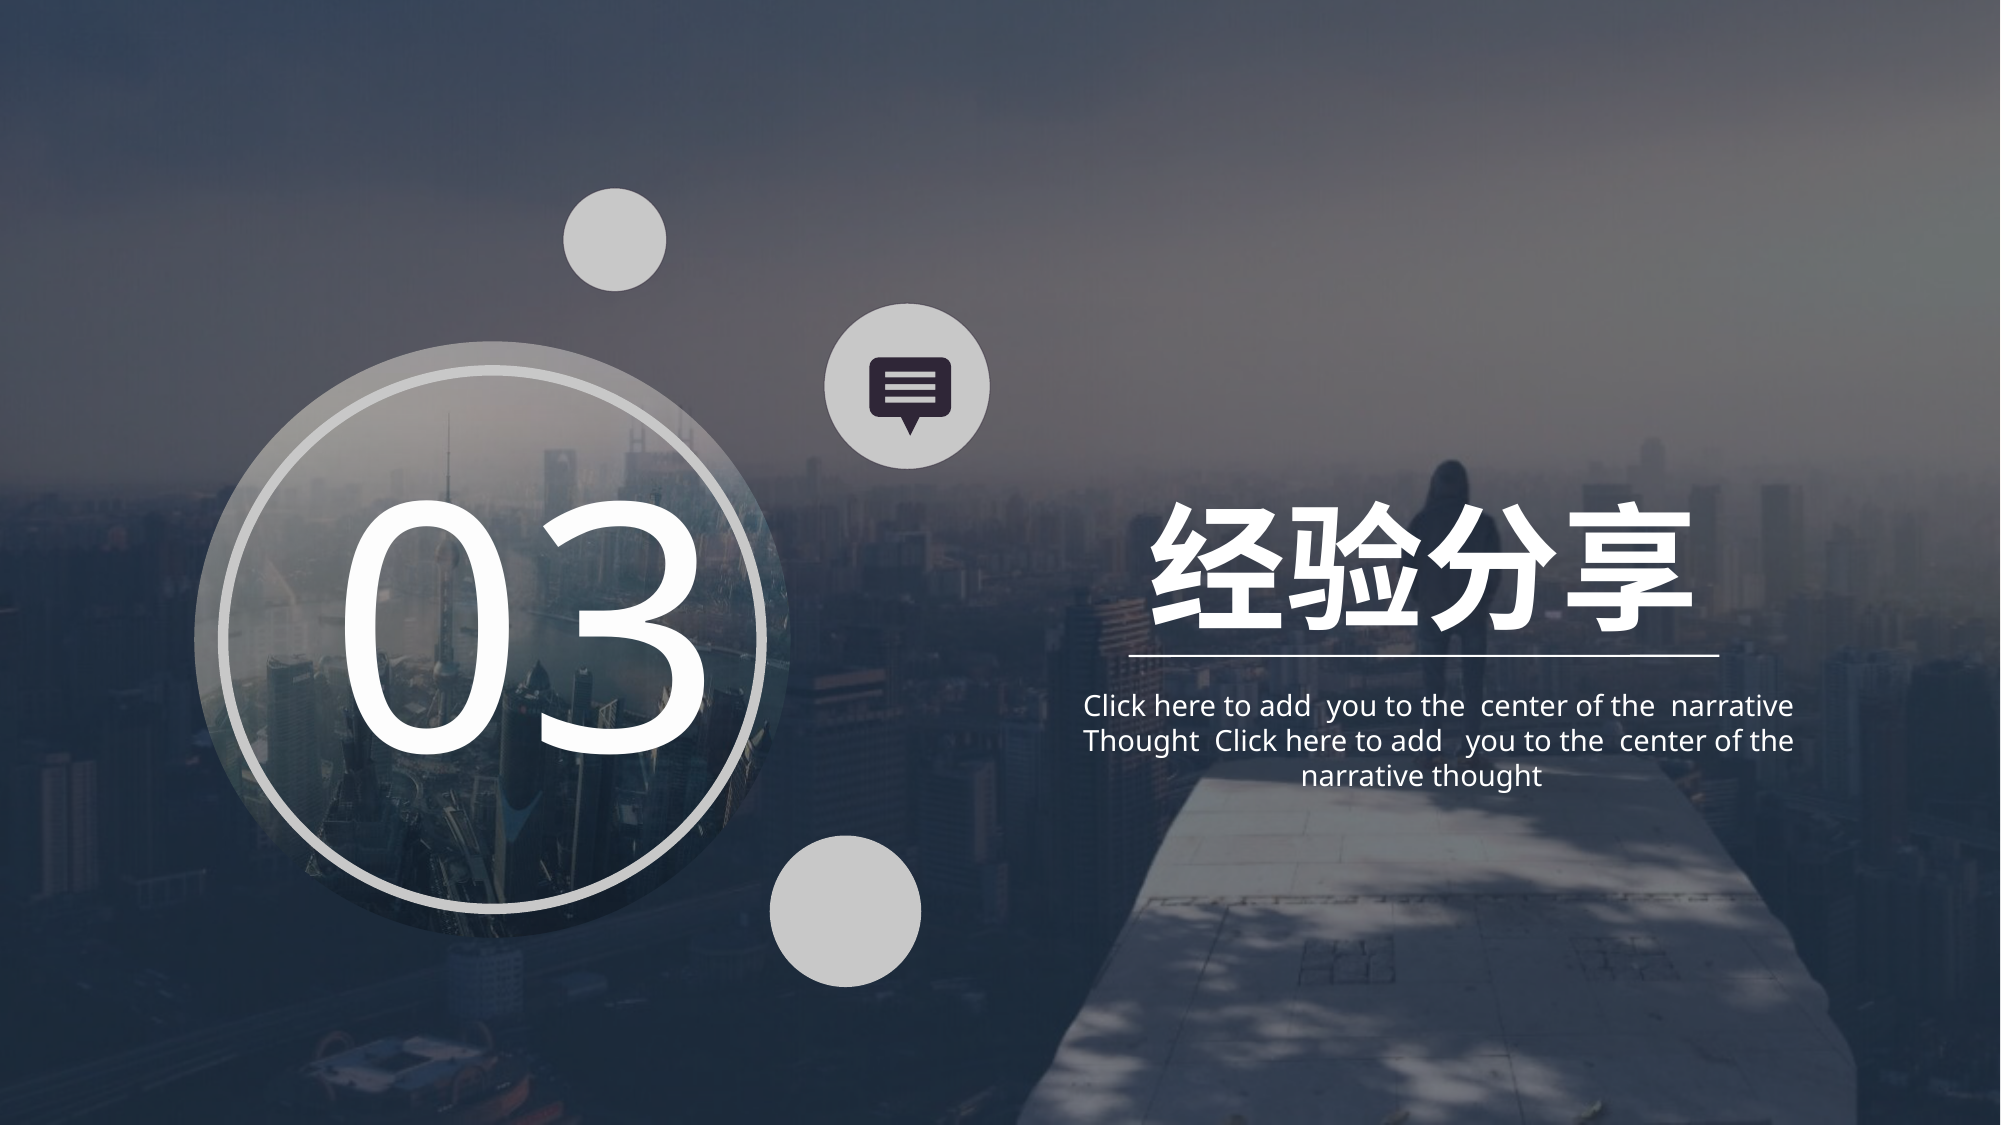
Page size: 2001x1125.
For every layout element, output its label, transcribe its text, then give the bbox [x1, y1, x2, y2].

text_box [373, 370, 612, 398]
text_box 03 [313, 398, 739, 829]
text_box [739, 471, 791, 808]
text_box [194, 401, 723, 938]
text_box [223, 438, 684, 909]
text_box [317, 341, 668, 398]
text_box Click here to add you to the center of the narrative Thought Click here to add you to the center of the narrative thought [1068, 679, 1818, 800]
text_box [769, 835, 922, 988]
text_box [739, 531, 762, 748]
text_box [824, 303, 991, 470]
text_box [869, 357, 952, 436]
text_box 经验分享 [1134, 474, 1714, 654]
text_box [563, 187, 667, 292]
